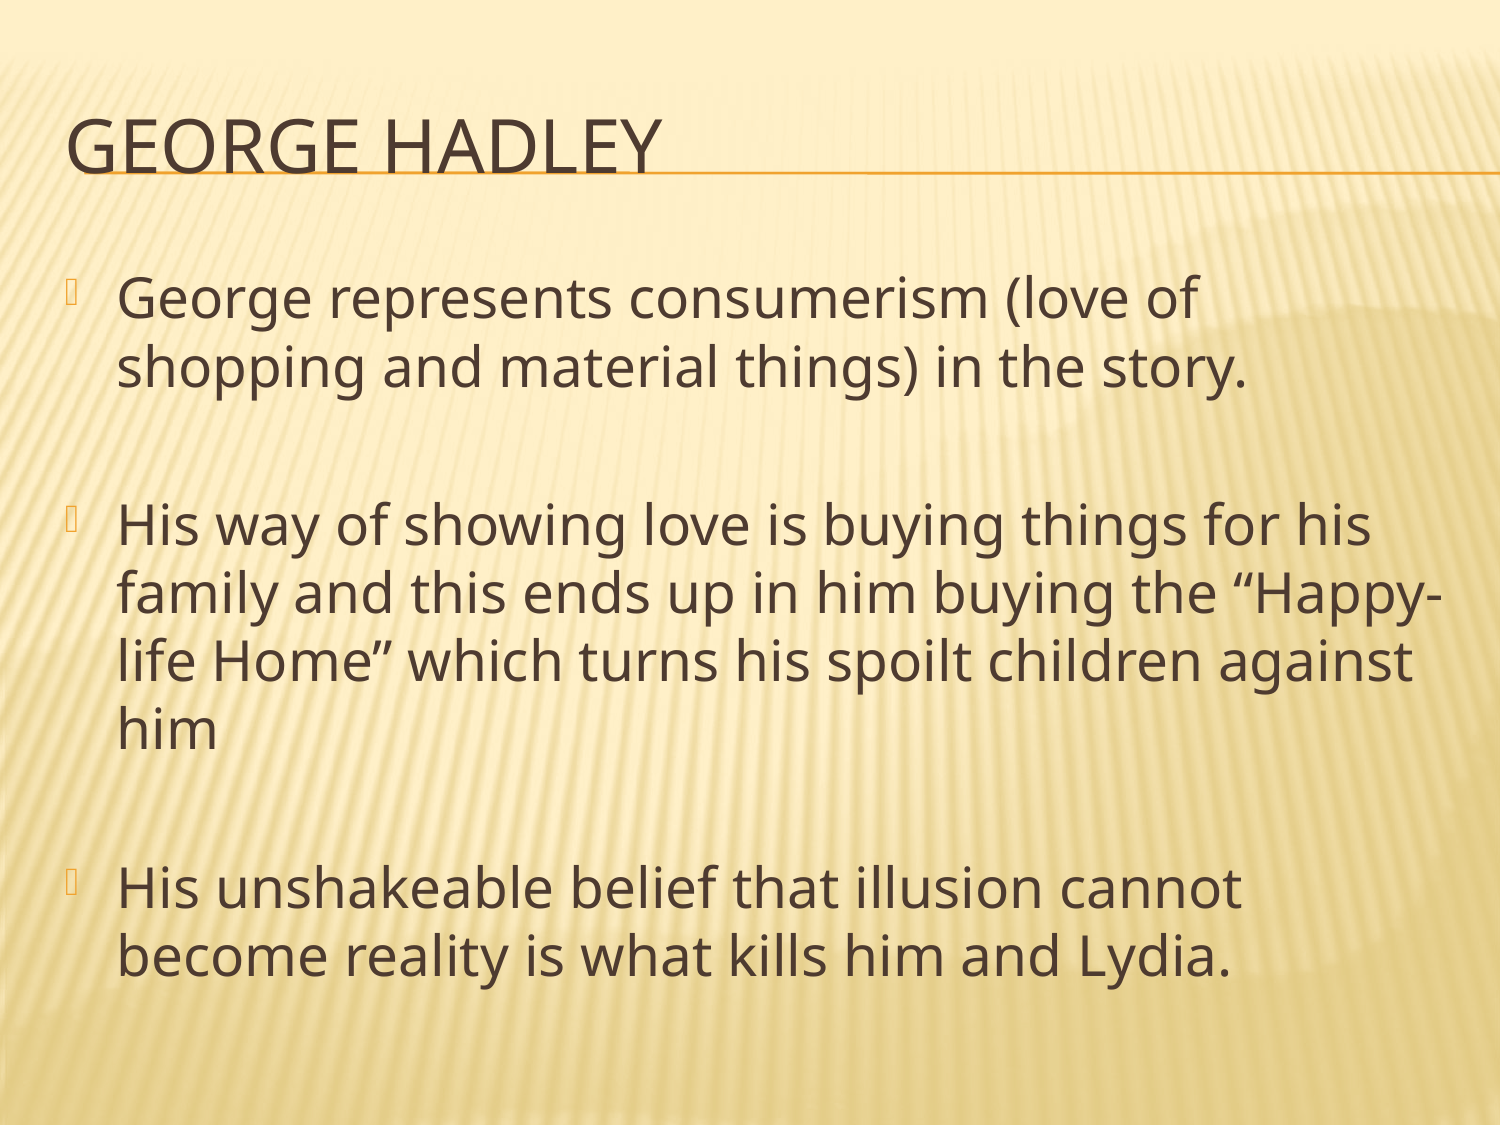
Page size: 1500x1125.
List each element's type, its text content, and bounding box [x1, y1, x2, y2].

list George represents consumerism (love of shopping and material things) in the story. His way of showing love is buying things for his family and this ends up in him buying the “Happy-life Home” which turns his spoilt children against him His unshakeable belief that illusion cannot become reality is what kills him and Lydia. [50, 254, 1475, 998]
title George Hadley [50, 75, 1475, 213]
